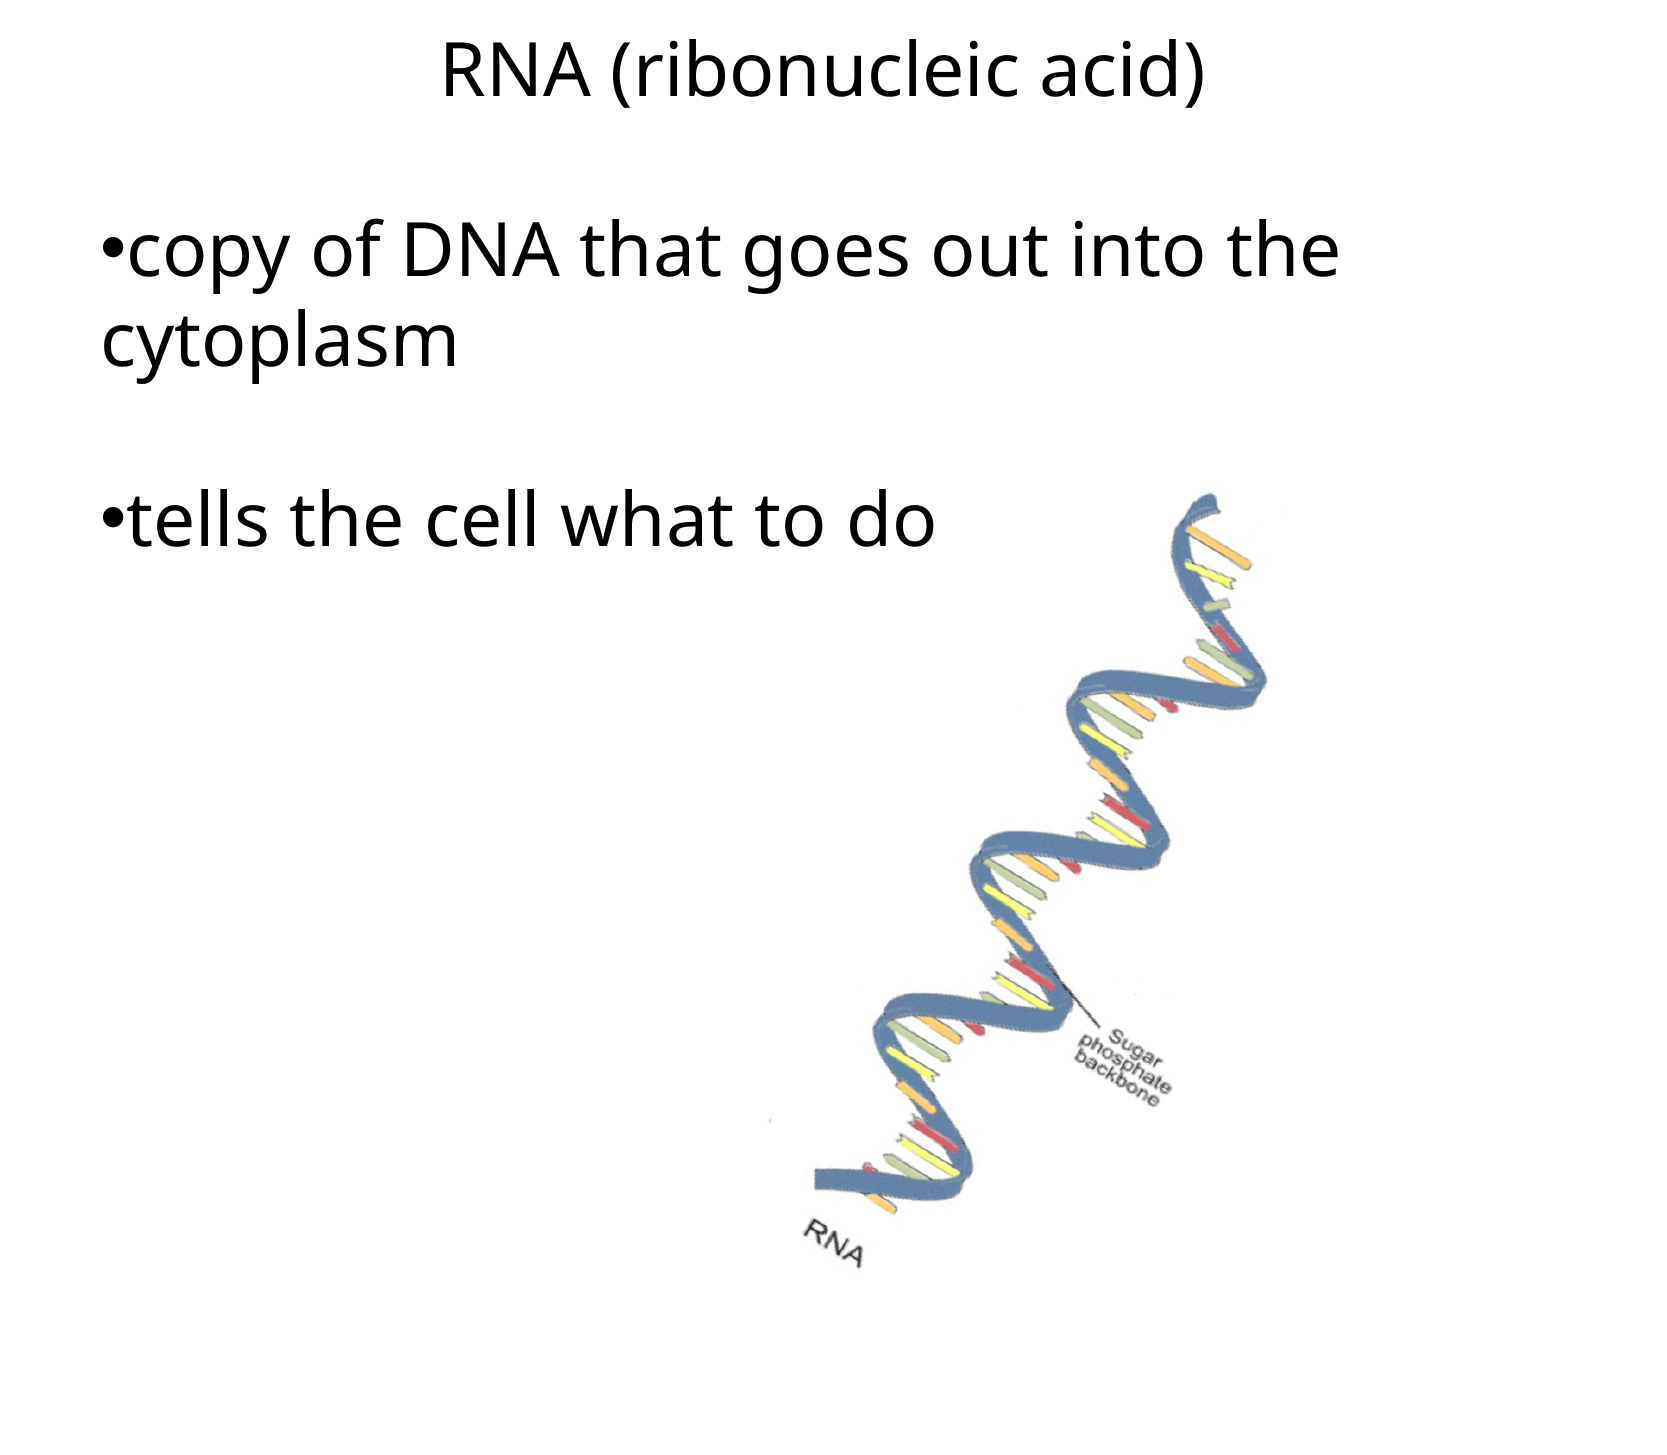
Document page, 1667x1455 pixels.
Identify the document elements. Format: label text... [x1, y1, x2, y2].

picture [697, 429, 1474, 1379]
text_box RNA (ribonucleic acid) copy of DNA that goes out into the cytoplasm tells the cell what to do [85, 14, 1561, 570]
